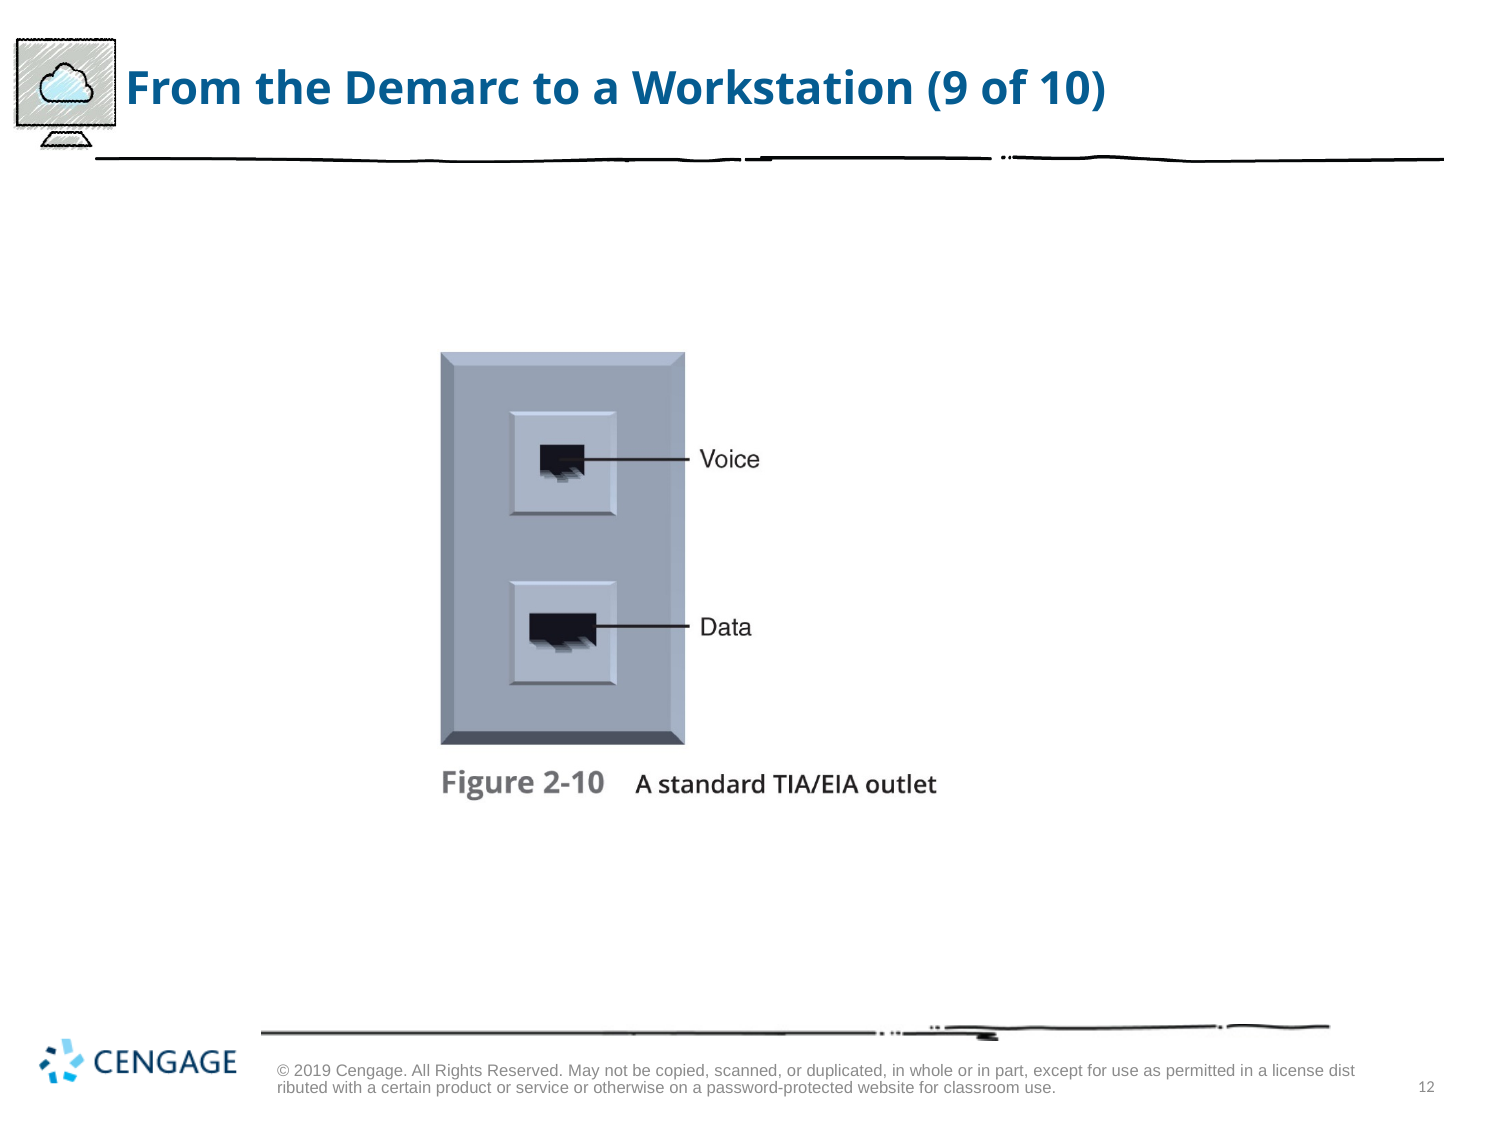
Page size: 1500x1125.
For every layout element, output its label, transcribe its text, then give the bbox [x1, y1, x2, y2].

picture [13, 36, 117, 151]
footer © 2019 Cengage. All Rights Reserved. May not be copied, scanned, or duplicated, in whole or in part, except for use as permitted in a license distributed with a certain product or service or otherwise on a password-protected website for classroom use. [262, 1050, 1375, 1091]
picture [19, 1025, 249, 1096]
picture [437, 349, 939, 803]
picture [95, 155, 1444, 163]
title From the Demarc to a Workstation (9 of 10) [125, 66, 1442, 116]
picture [261, 1024, 1331, 1041]
